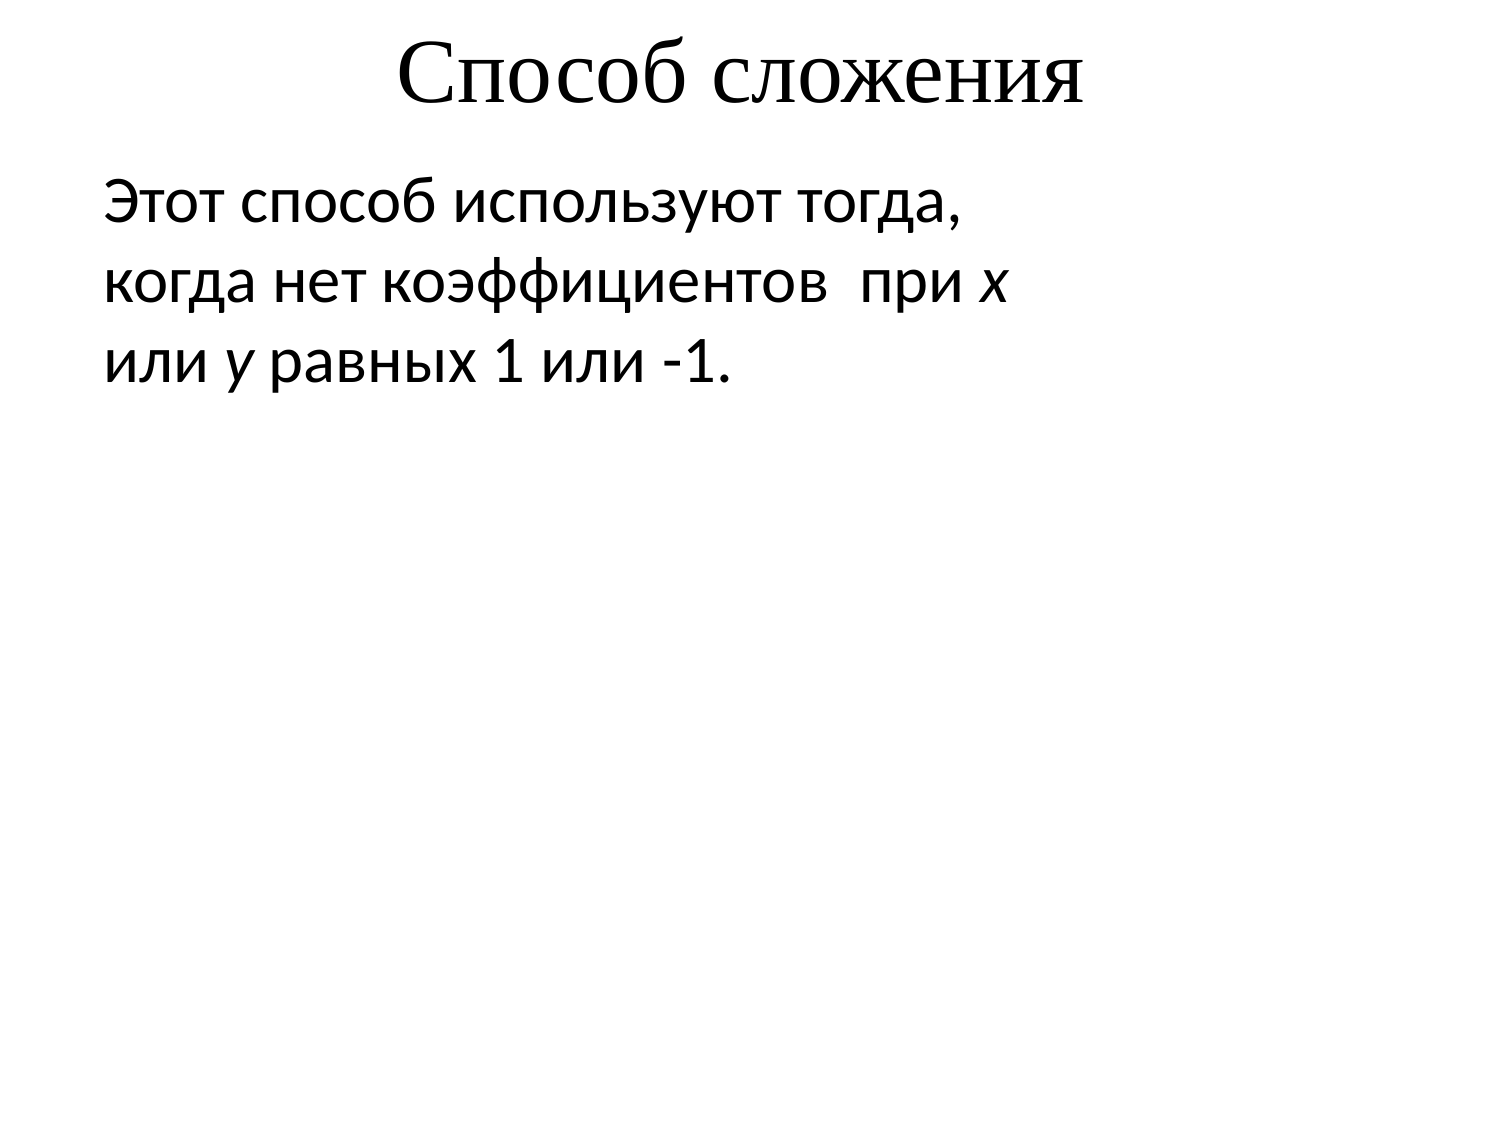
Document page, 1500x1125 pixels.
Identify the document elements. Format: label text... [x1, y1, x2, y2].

text_box Этот способ используют тогда, когда нет коэффициентов при x или y равных 1 или -1. [88, 148, 1069, 404]
title Способ сложения [53, 1, 1429, 184]
